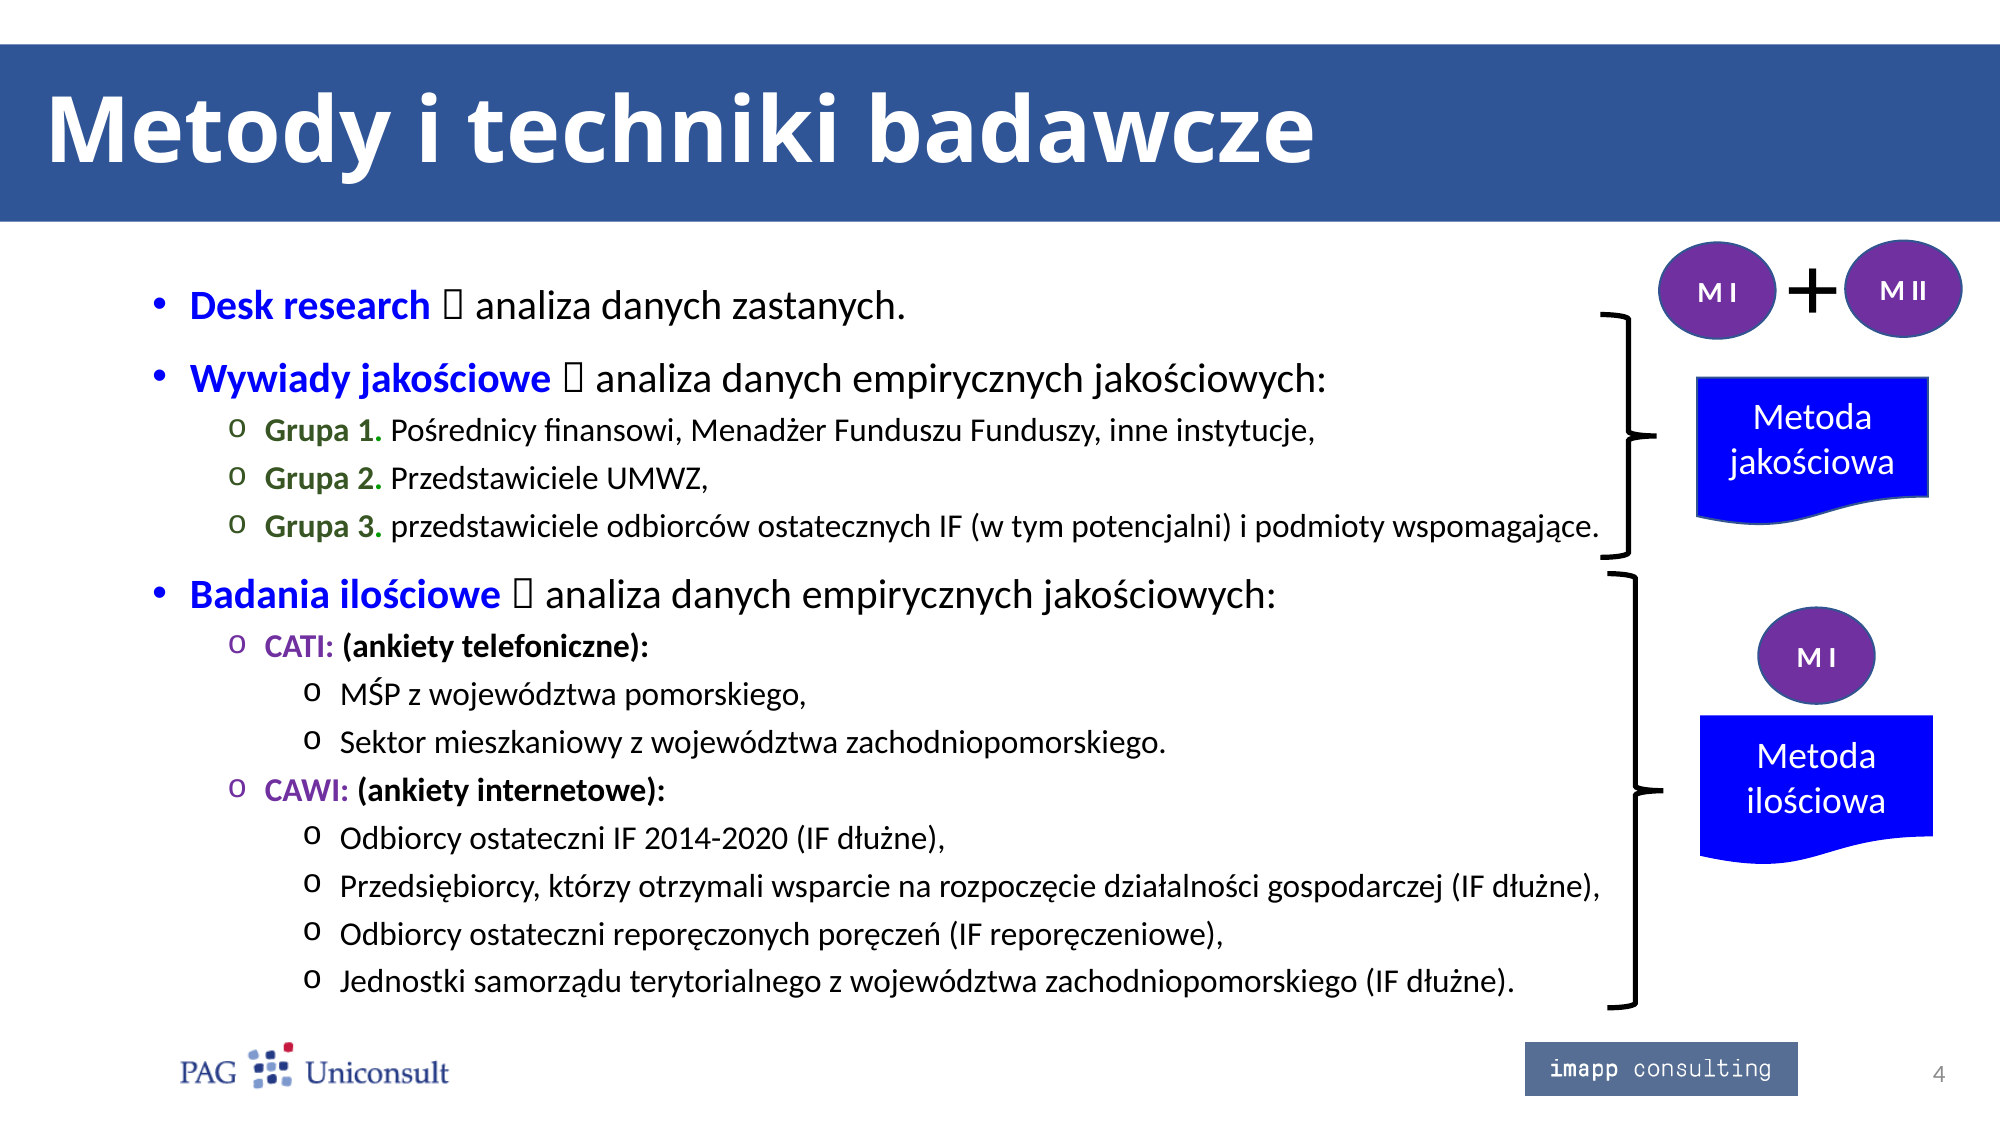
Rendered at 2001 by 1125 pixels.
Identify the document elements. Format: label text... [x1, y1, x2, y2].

picture [165, 1040, 475, 1113]
title Metody i techniki badawcze [0, 44, 2000, 222]
text_box Metoda ilościowa [1700, 715, 1933, 864]
text_box Metoda jakościowa [1696, 376, 1929, 526]
picture [1784, 264, 1841, 317]
slide_number 4 [1862, 1042, 1961, 1103]
text_box M I [1658, 241, 1777, 340]
text_box M I [1757, 606, 1876, 705]
text_box M II [1844, 239, 1963, 338]
text_box [1600, 313, 1657, 558]
list Desk research  analiza danych zastanych. Wywiady jakościowe  analiza danych empirycznych jakościowych: Grupa 1. Pośrednicy finansowi, Menadżer Funduszu Funduszy, inne instytucje, Grupa 2. Przedstawiciele UMWZ, Grupa 3. przedstawiciele odbiorców ostatecznych IF (w tym potencjalni) i podmioty wspomagające. Badania ilościowe  analiza danych empirycznych jakościowych: CATI: (ankiety telefoniczne): MŚP z województwa pomorskiego, Sektor mieszkaniowy z województwa zachodniopomorskiego. CAWI: (ankiety internetowe): Odbiorcy ostateczni IF 2014-2020 (IF dłużne), Przedsiębiorcy, którzy otrzymali wsparcie na rozpoczęcie działalności gospodarczej (IF dłużne), Odbiorcy ostateczni reporęczonych poręczeń (IF reporęczeniowe), Jednostki samorządu terytorialnego z województwa zachodniopomorskiego (IF dłużne). [137, 260, 1697, 1021]
text_box [1607, 573, 1664, 1009]
